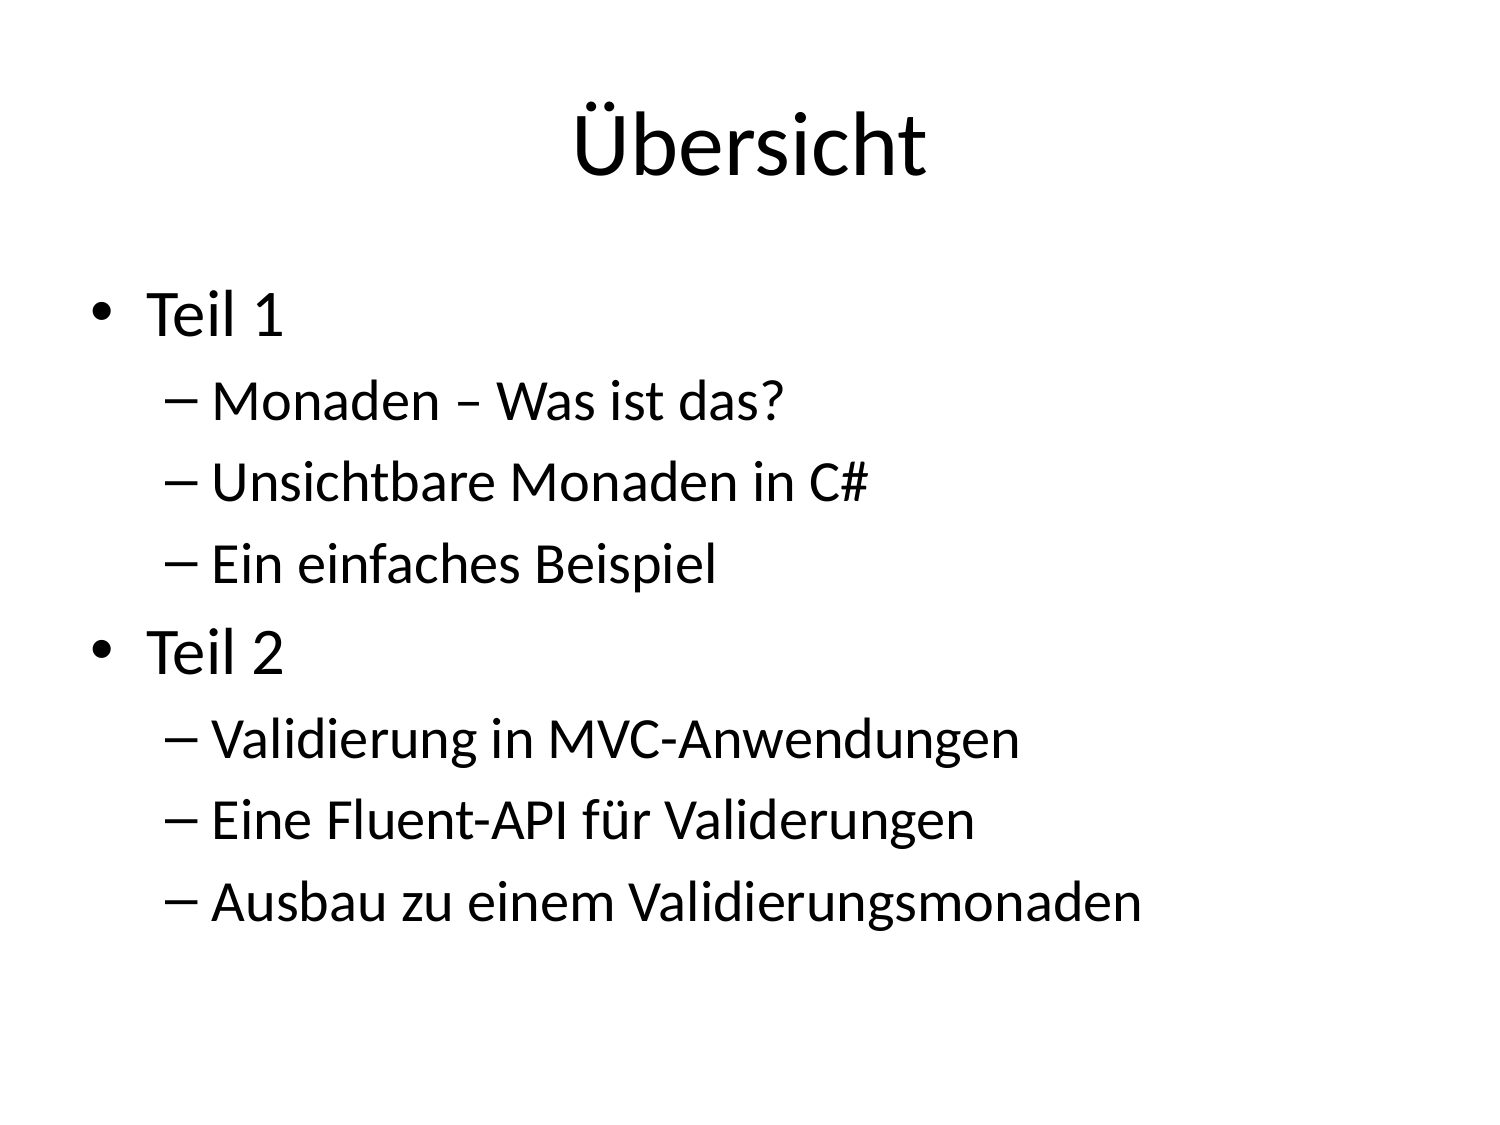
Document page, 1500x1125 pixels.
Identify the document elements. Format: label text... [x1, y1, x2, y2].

title Übersicht [75, 45, 1425, 233]
list Teil 1 Monaden – Was ist das? Unsichtbare Monaden in C# Ein einfaches Beispiel Teil 2 Validierung in MVC-Anwendungen Eine Fluent-API für Validerungen Ausbau zu einem Validierungsmonaden [75, 262, 1425, 1005]
